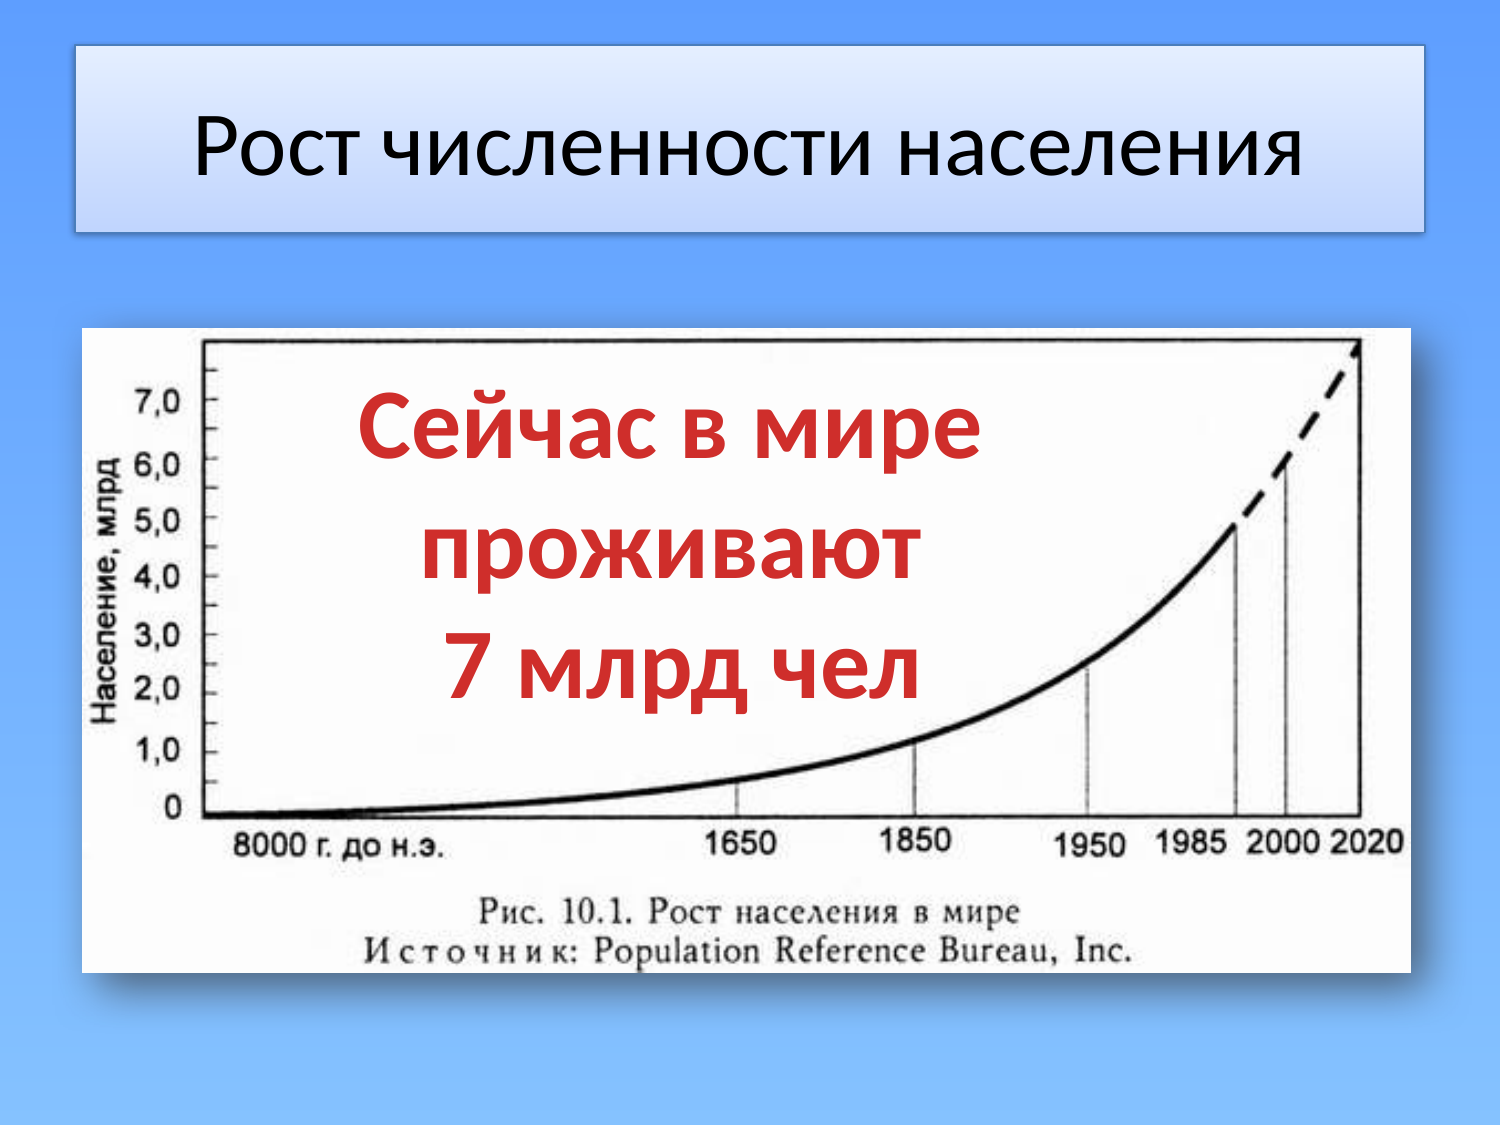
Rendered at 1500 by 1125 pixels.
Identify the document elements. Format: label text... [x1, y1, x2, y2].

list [81, 327, 1412, 973]
title Рост численности населения [74, 44, 1426, 233]
